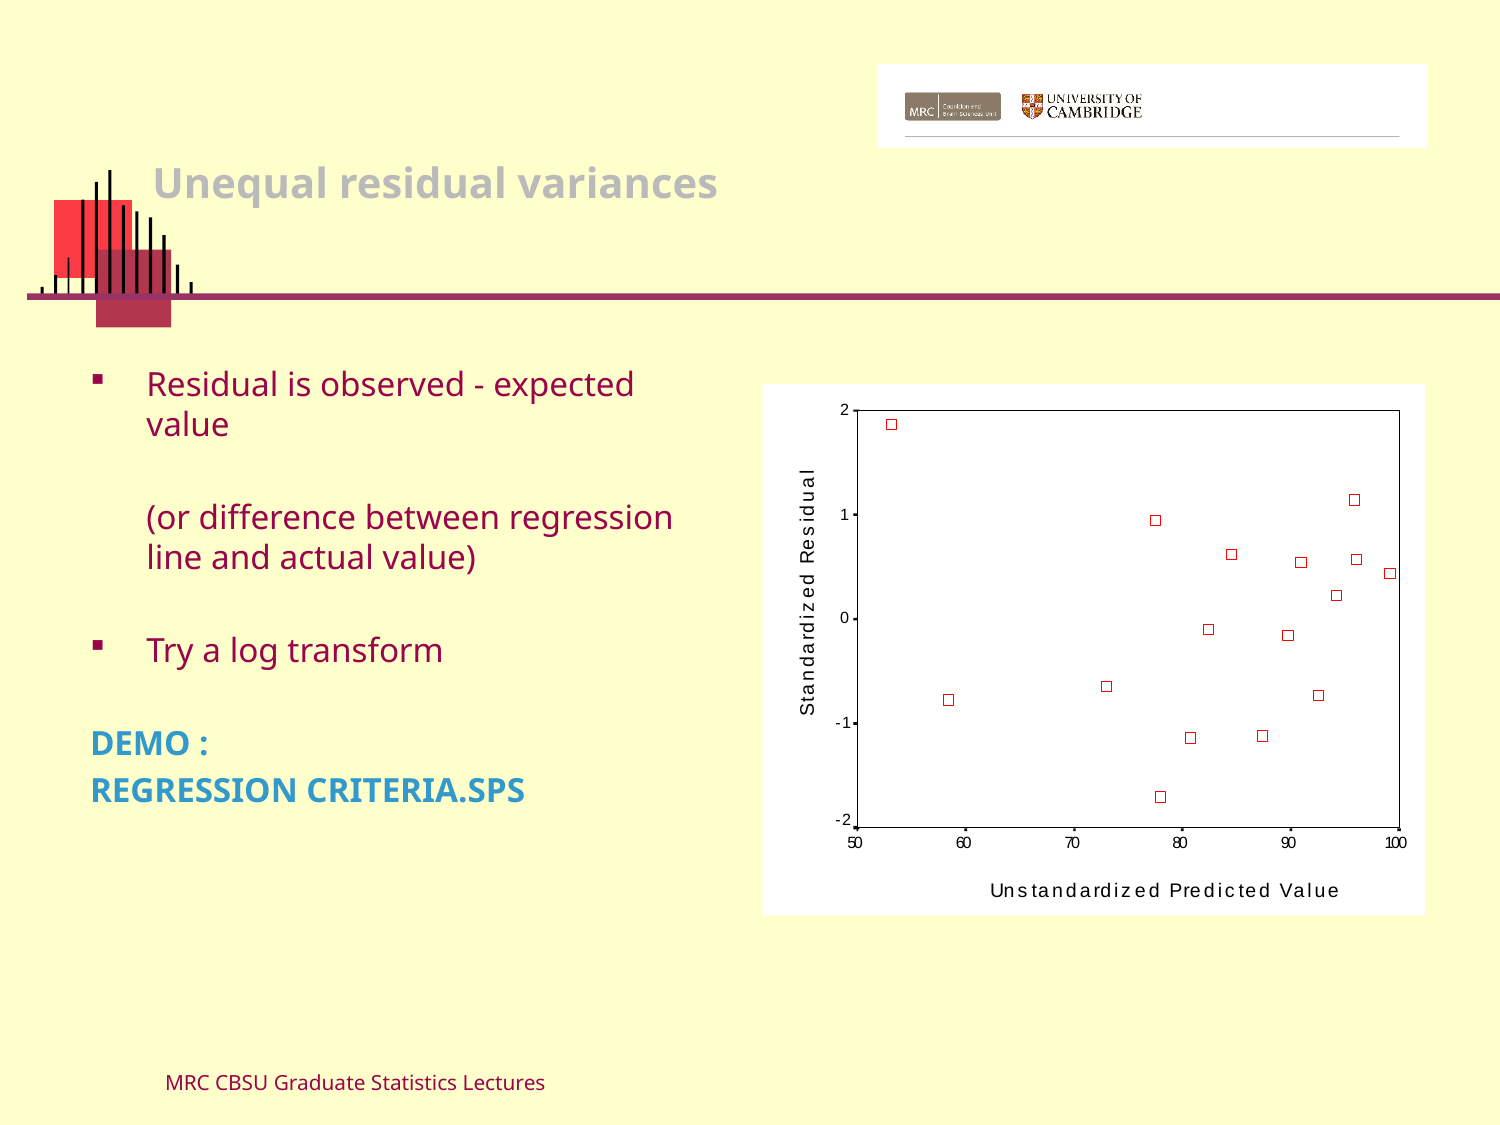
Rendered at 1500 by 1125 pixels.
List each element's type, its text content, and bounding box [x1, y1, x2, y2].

footer MRC CBSU Graduate Statistics Lectures [149, 1062, 988, 1101]
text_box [762, 383, 1426, 916]
list Residual is observed - expected value (or difference between regression line and actual value) Try a log transform DEMO : REGRESSION CRITERIA.SPS [75, 262, 738, 1038]
picture [877, 64, 1427, 148]
title Unequal residual variances [137, 137, 988, 233]
